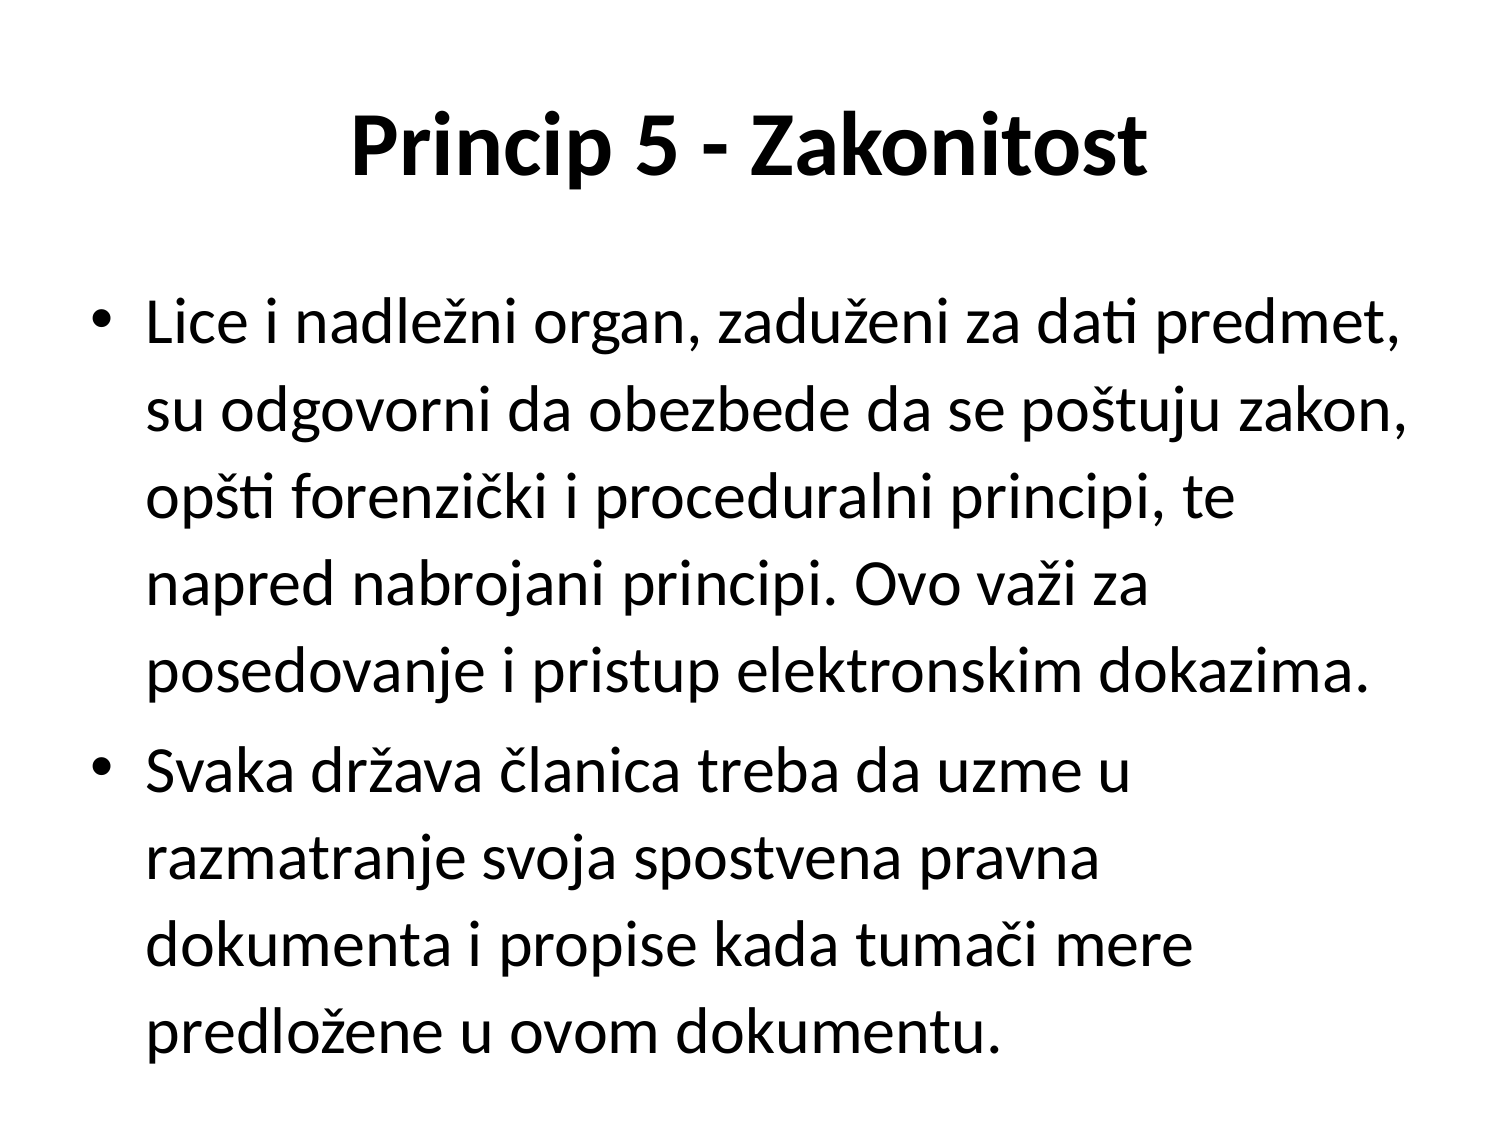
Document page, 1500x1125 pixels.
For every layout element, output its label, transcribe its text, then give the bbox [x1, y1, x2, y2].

title Princip 5 - Zakonitost [75, 45, 1425, 233]
list Lice i nadležni organ, zaduženi za dati predmet, su odgovorni da obezbede da se poštuju zakon, opšti forenzički i proceduralni principi, te napred nabrojani principi. Ovo važi za posedovanje i pristup elektronskim dokazima. Svaka država članica treba da uzme u razmatranje svoja spostvena pravna dokumenta i propise kada tumači mere predložene u ovom dokumentu. [75, 262, 1425, 1095]
